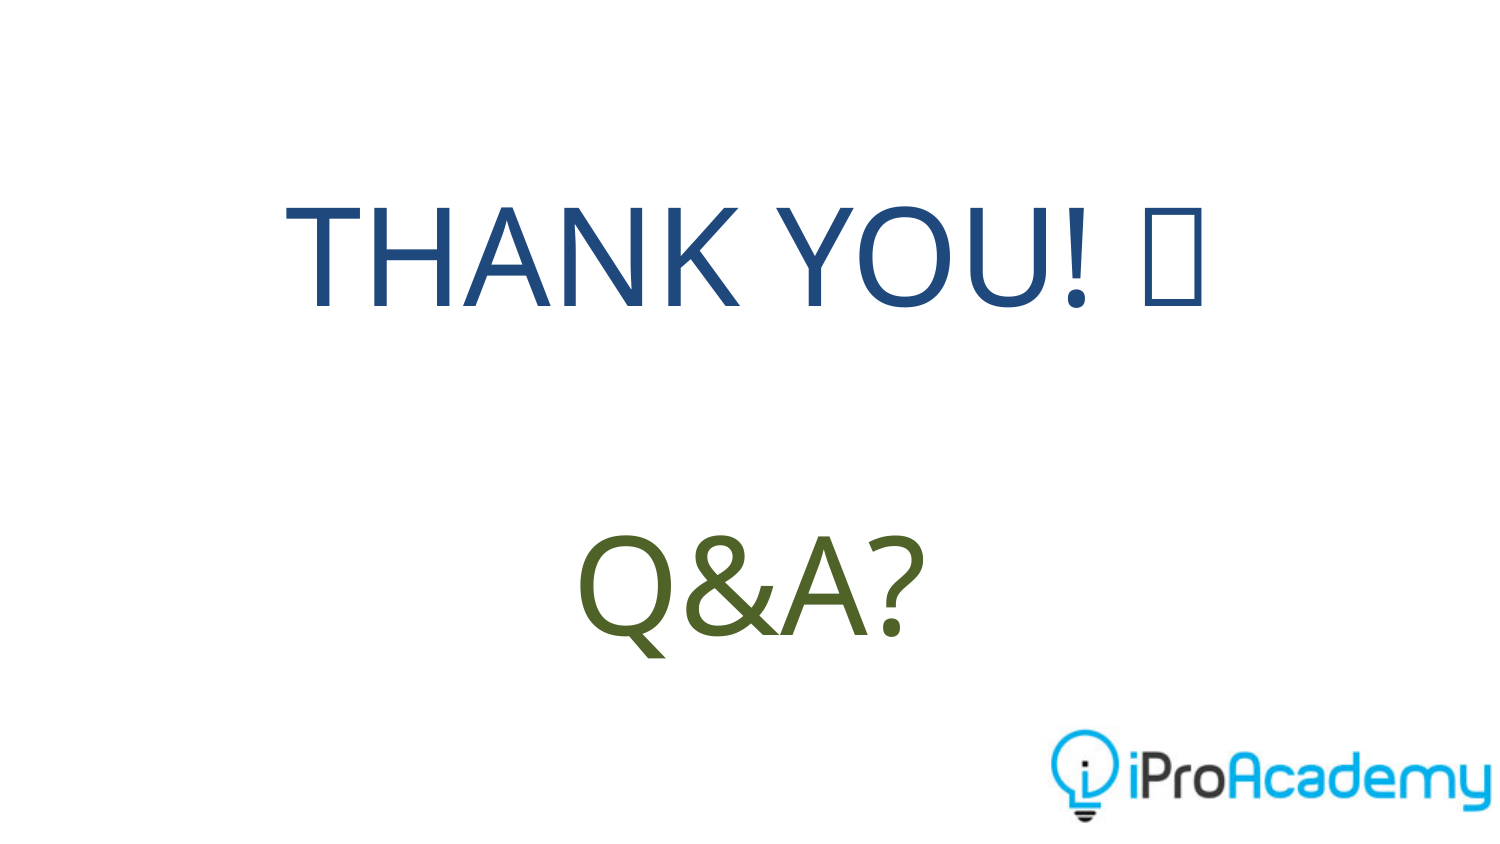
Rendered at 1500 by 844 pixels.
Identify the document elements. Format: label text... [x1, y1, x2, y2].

picture [1047, 715, 1499, 841]
title THANK YOU!  Q&A? [75, 55, 1425, 776]
